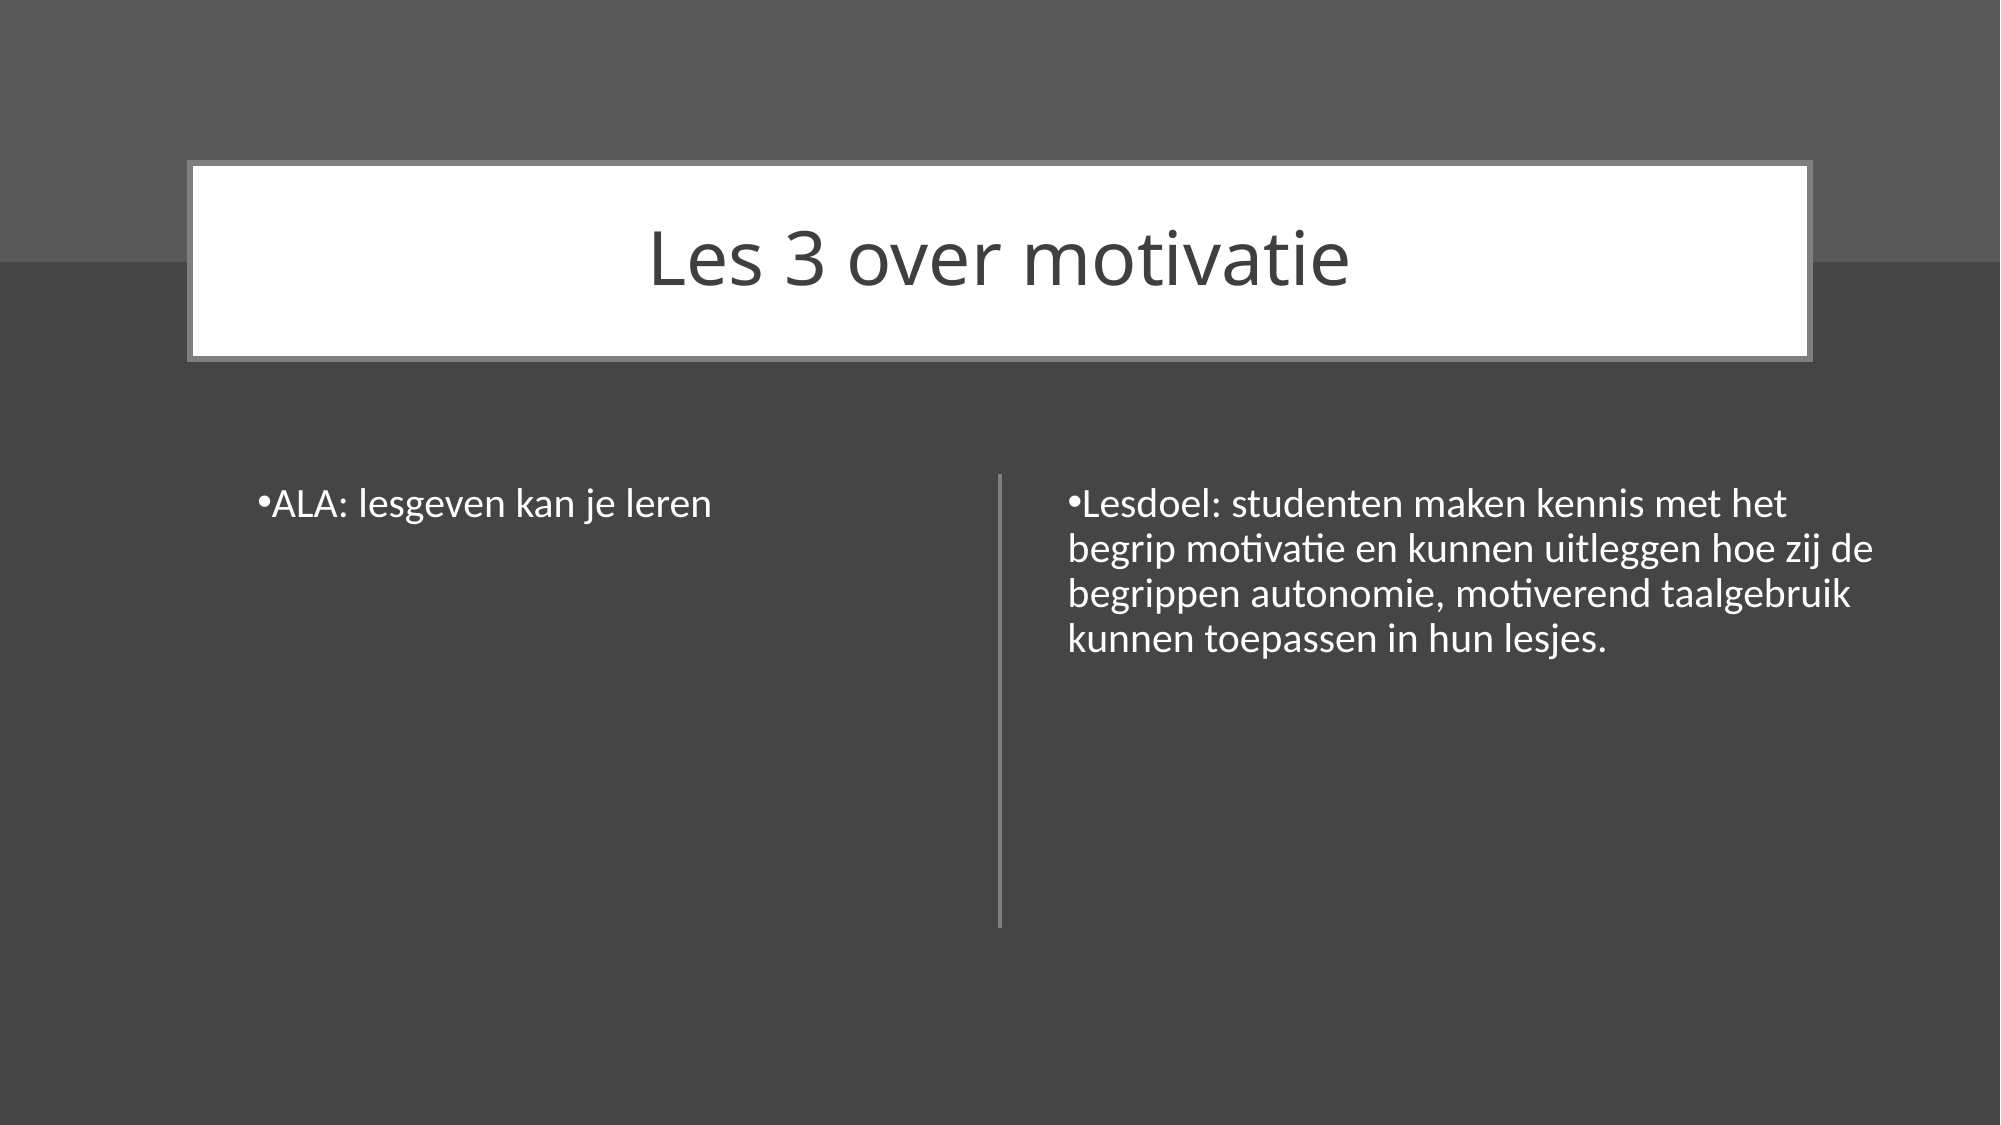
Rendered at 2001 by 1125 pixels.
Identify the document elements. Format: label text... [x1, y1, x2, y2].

subtitle ALA: lesgeven kan je leren [242, 473, 948, 960]
text_box Lesdoel: studenten maken kennis met het begrip motivatie en kunnen uitleggen hoe zij de begrippen autonomie, motiverend taalgebruik kunnen toepassen in hun lesjes. [1052, 473, 1921, 960]
text_box [0, 0, 2000, 263]
title Les 3 over motivatie [190, 163, 1810, 360]
